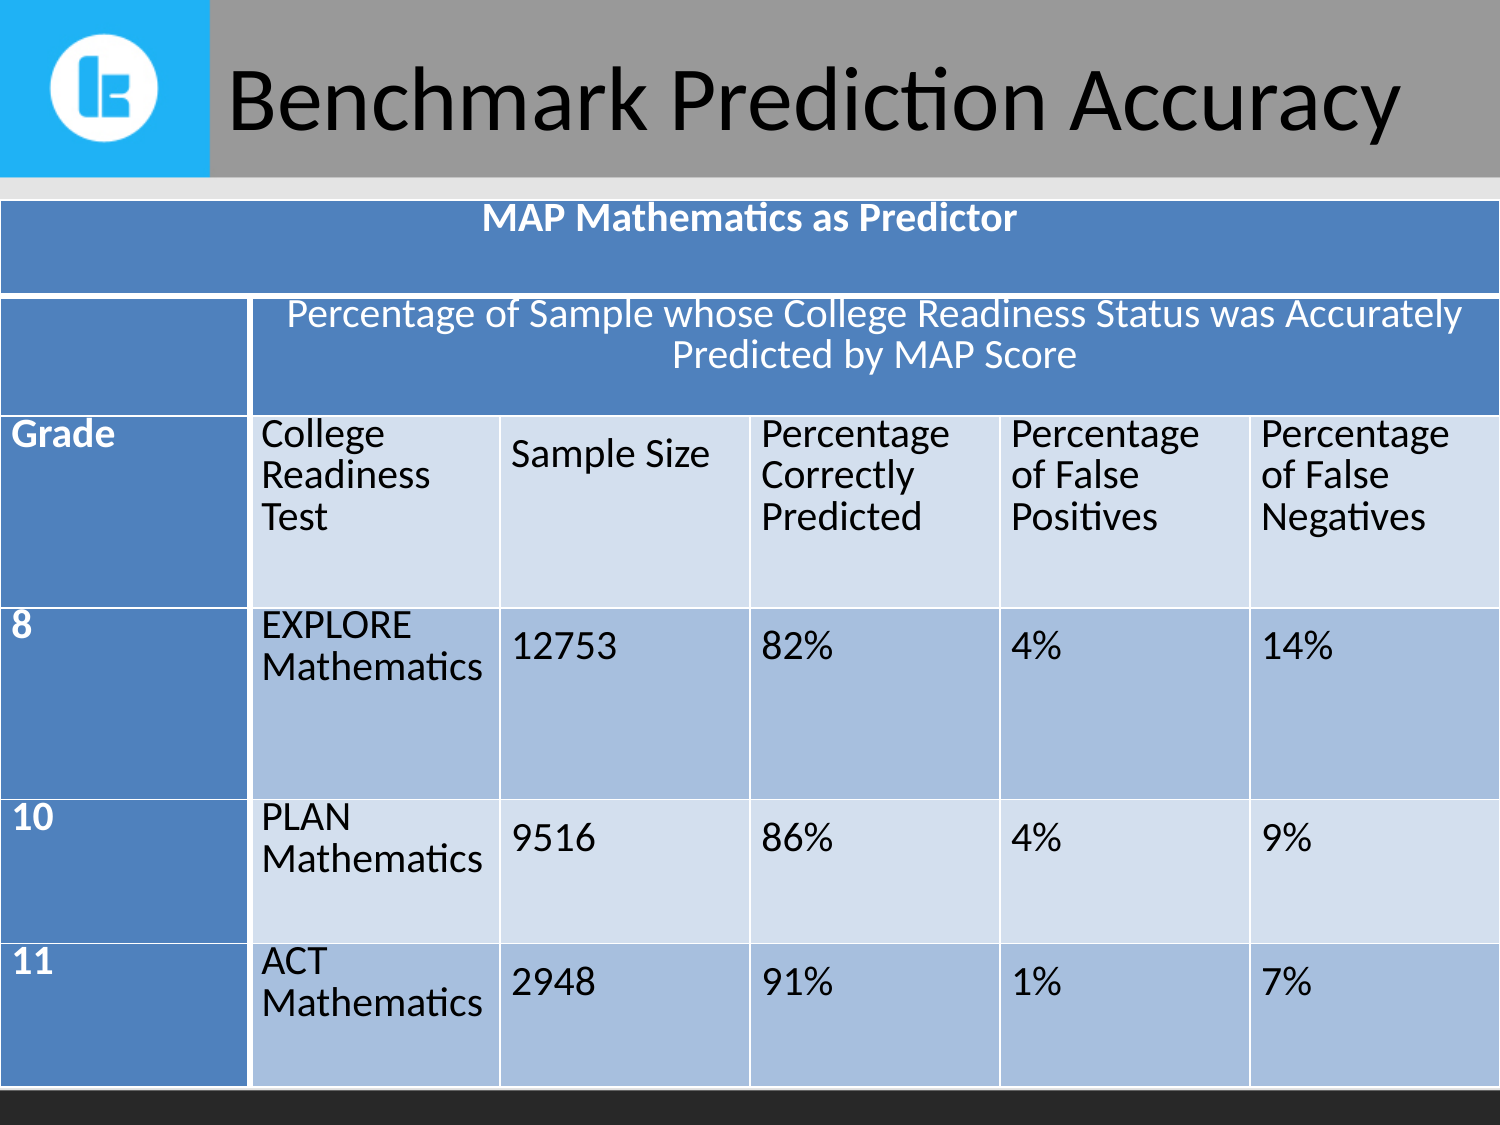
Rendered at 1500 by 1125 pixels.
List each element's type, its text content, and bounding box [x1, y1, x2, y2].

table_cell Percentage of False Positives [1001, 417, 1249, 607]
table_cell Percentage of False Negatives [1251, 417, 1499, 607]
picture [0, 0, 1500, 199]
table_cell ACT Mathematics [253, 944, 499, 1086]
table_cell Sample Size [501, 417, 749, 607]
table_cell Percentage of Sample whose College Readiness Status was Accurately Predicted by MAP Score [253, 299, 1499, 415]
table_cell 4% [1001, 609, 1249, 799]
picture [0, 1088, 1500, 1125]
table_cell 91% [751, 944, 999, 1086]
table_cell 11 [1, 944, 247, 1086]
table_cell 10 [1, 800, 247, 943]
table_cell [1, 299, 247, 415]
table_cell 8 [1, 609, 247, 799]
table_cell College Readiness Test [253, 417, 499, 607]
table_cell Grade [1, 417, 247, 607]
table_cell EXPLORE Mathematics [253, 609, 499, 799]
table_header MAP Mathematics as Predictor [1, 201, 1499, 293]
table_cell 2948 [501, 944, 749, 1086]
table_cell 86% [751, 800, 999, 943]
table_cell 12753 [501, 609, 749, 799]
table_cell PLAN Mathematics [253, 800, 499, 943]
table_cell 7% [1251, 944, 1499, 1086]
title Benchmark Prediction Accuracy [212, 0, 1438, 188]
table_cell 9516 [501, 800, 749, 943]
table_cell 82% [751, 609, 999, 799]
table_cell 1% [1001, 944, 1249, 1086]
table_cell Percentage Correctly Predicted [751, 417, 999, 607]
table_cell 9% [1251, 800, 1499, 943]
table_cell 14% [1251, 609, 1499, 799]
table_cell 4% [1001, 800, 1249, 943]
